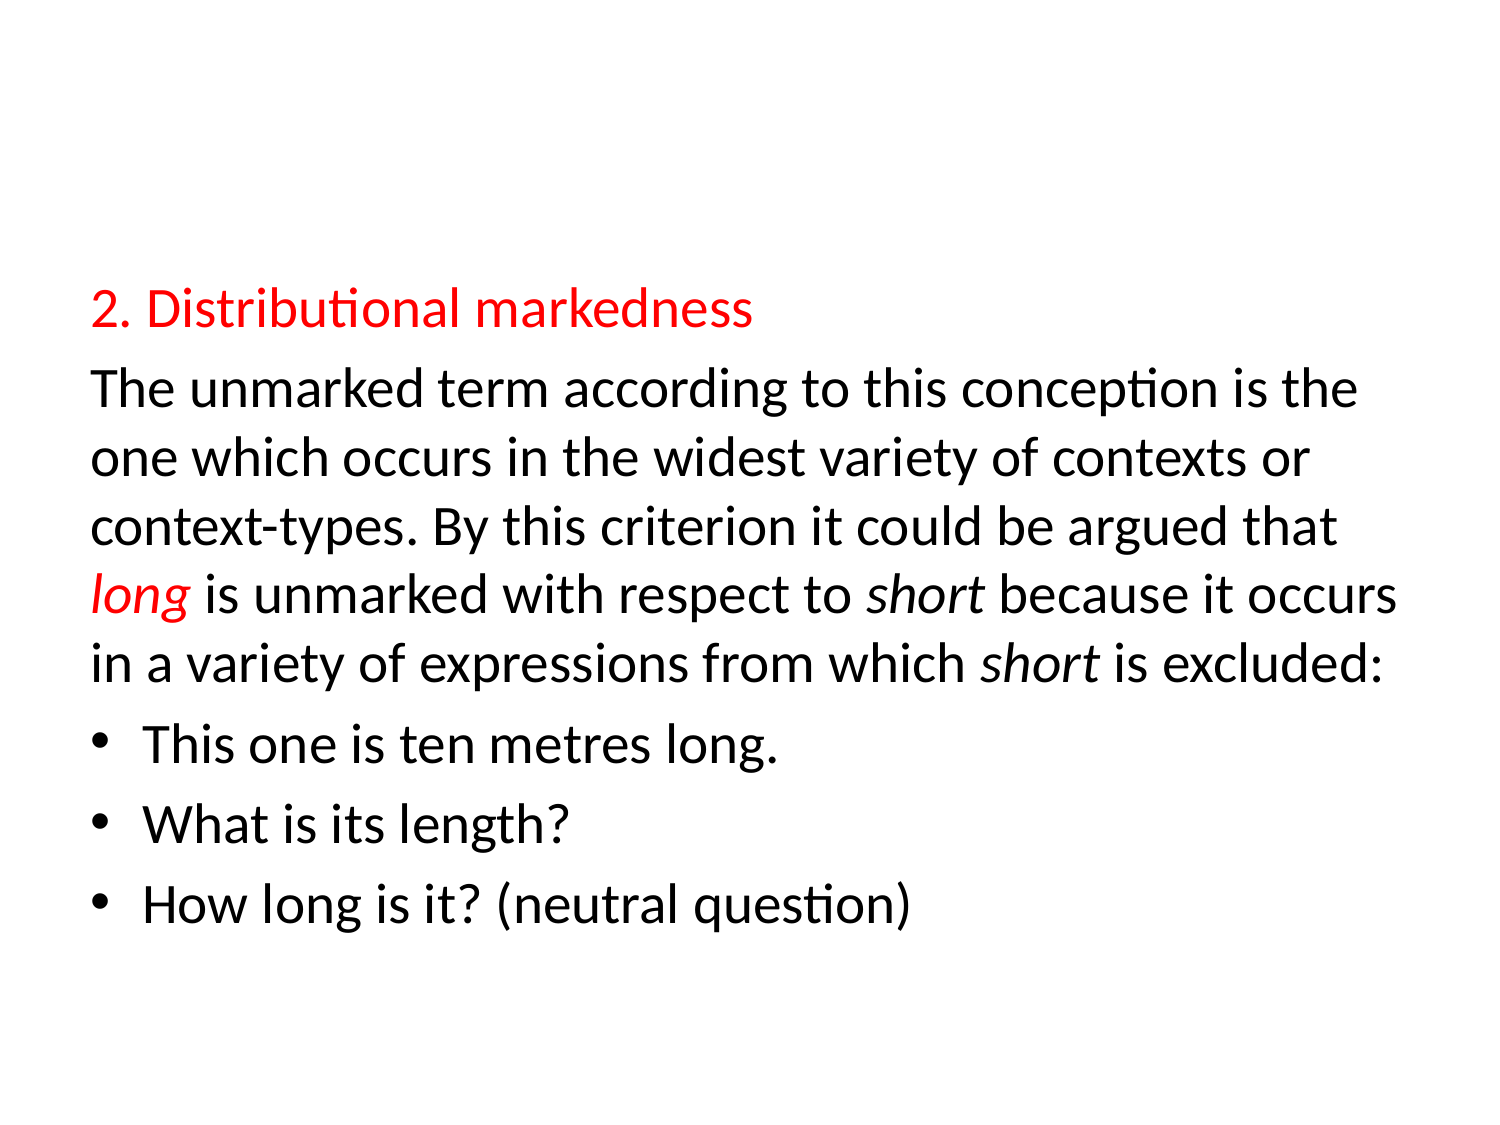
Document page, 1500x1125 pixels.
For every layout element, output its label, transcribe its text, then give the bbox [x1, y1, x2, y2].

list 2. Distributional markedness The unmarked term according to this conception is the one which occurs in the widest variety of contexts or context-types. By this criterion it could be argued that long is unmarked with respect to short because it occurs in a variety of expressions from which short is excluded: This one is ten metres long. What is its length? How long is it? (neutral question) [75, 262, 1425, 1005]
